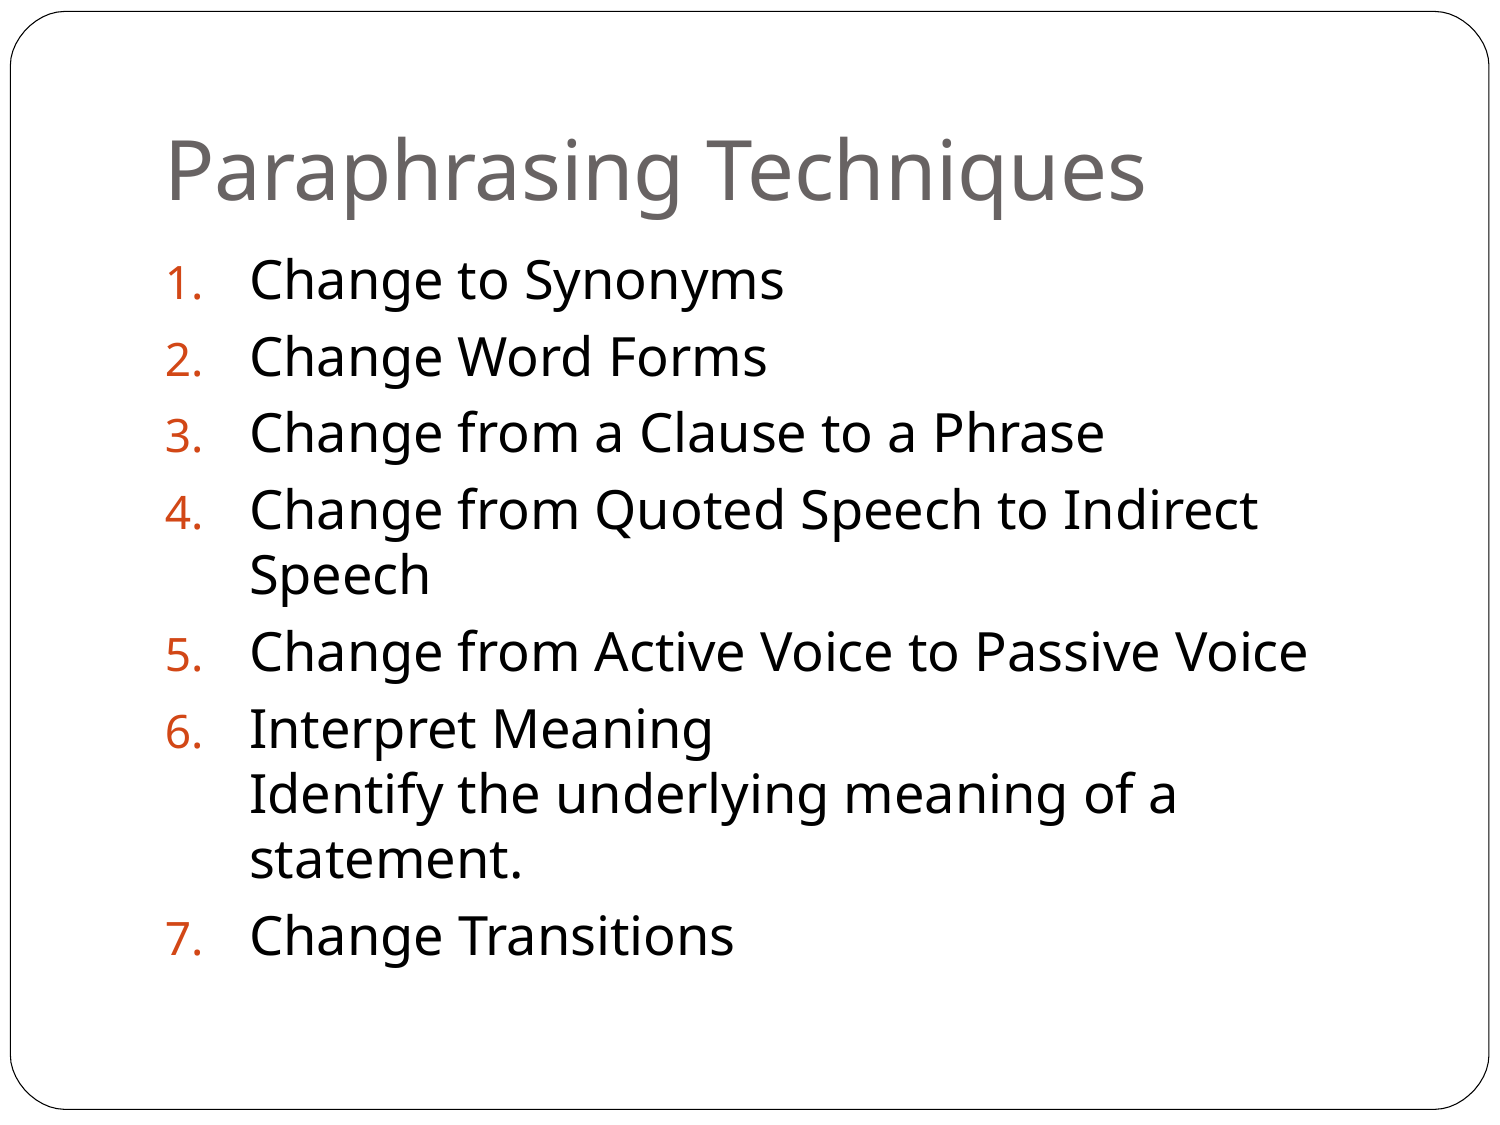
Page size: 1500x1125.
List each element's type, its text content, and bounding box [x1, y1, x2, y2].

text_box Change to Synonyms Change Word Forms Change from a Clause to a Phrase Change from Quoted Speech to Indirect Speech Change from Active Voice to Passive Voice Interpret Meaning Identify the underlying meaning of a statement. Change Transitions [162, 231, 1400, 966]
title Paraphrasing Techniques [162, 115, 1179, 231]
